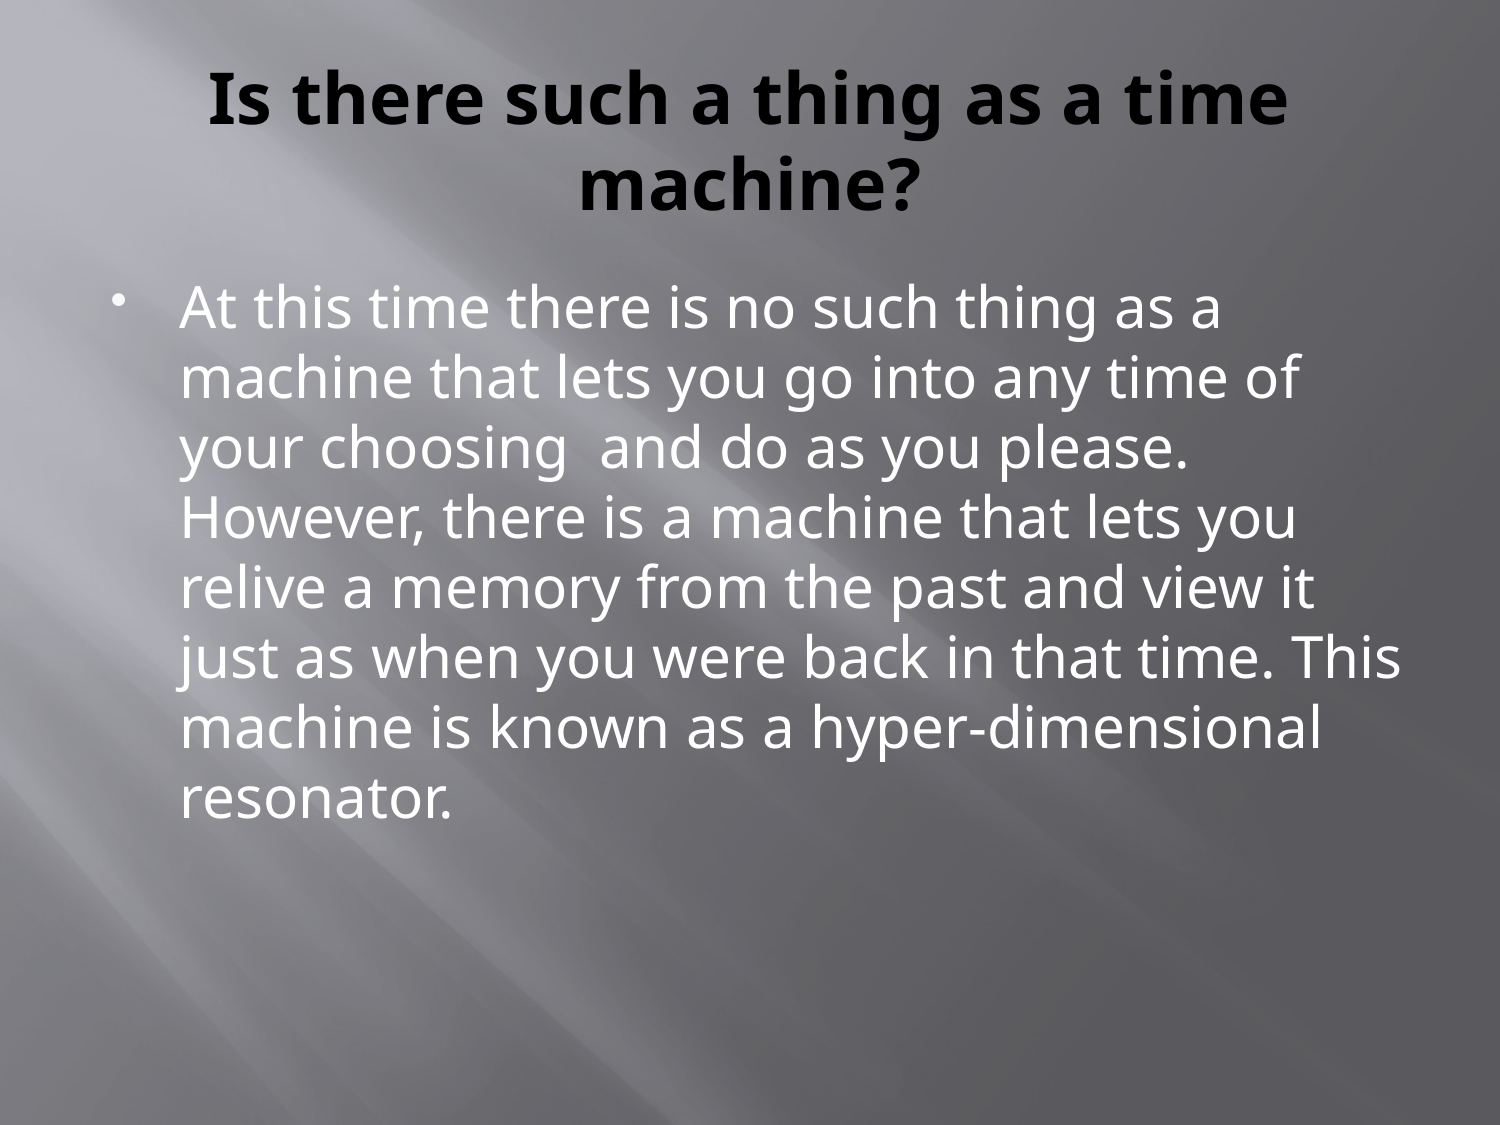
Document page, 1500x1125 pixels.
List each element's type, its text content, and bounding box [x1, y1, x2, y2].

list At this time there is no such thing as a machine that lets you go into any time of your choosing and do as you please. However, there is a machine that lets you relive a memory from the past and view it just as when you were back in that time. This machine is known as a hyper-dimensional resonator. [75, 262, 1425, 1035]
title Is there such a thing as a time machine? [75, 45, 1425, 233]
